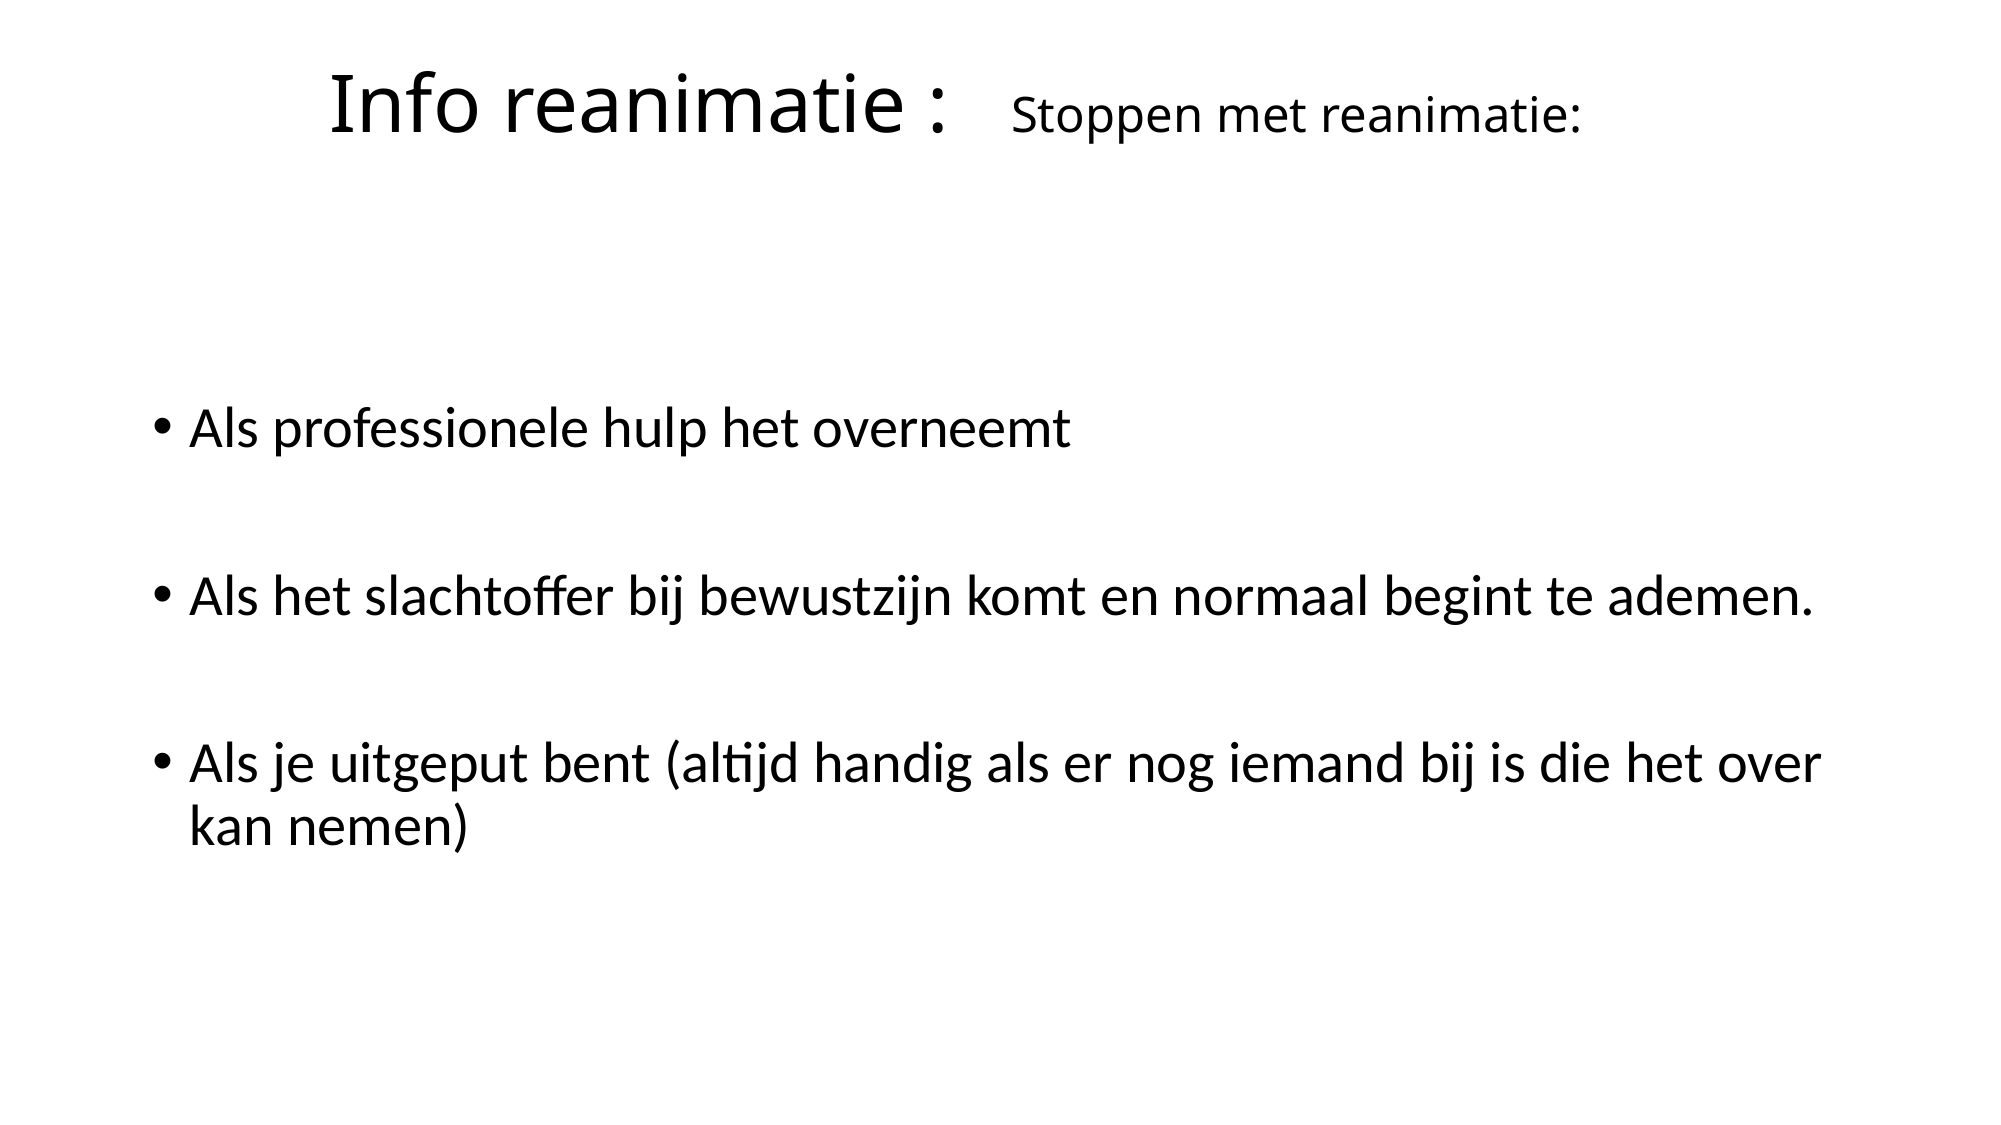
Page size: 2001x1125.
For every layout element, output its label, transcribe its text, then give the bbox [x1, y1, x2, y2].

list Als professionele hulp het overneemt Als het slachtoffer bij bewustzijn komt en normaal begint te ademen. Als je uitgeput bent (altijd handig als er nog iemand bij is die het over kan nemen) [137, 299, 1863, 1014]
title Info reanimatie : Stoppen met reanimatie: [314, 42, 1665, 231]
